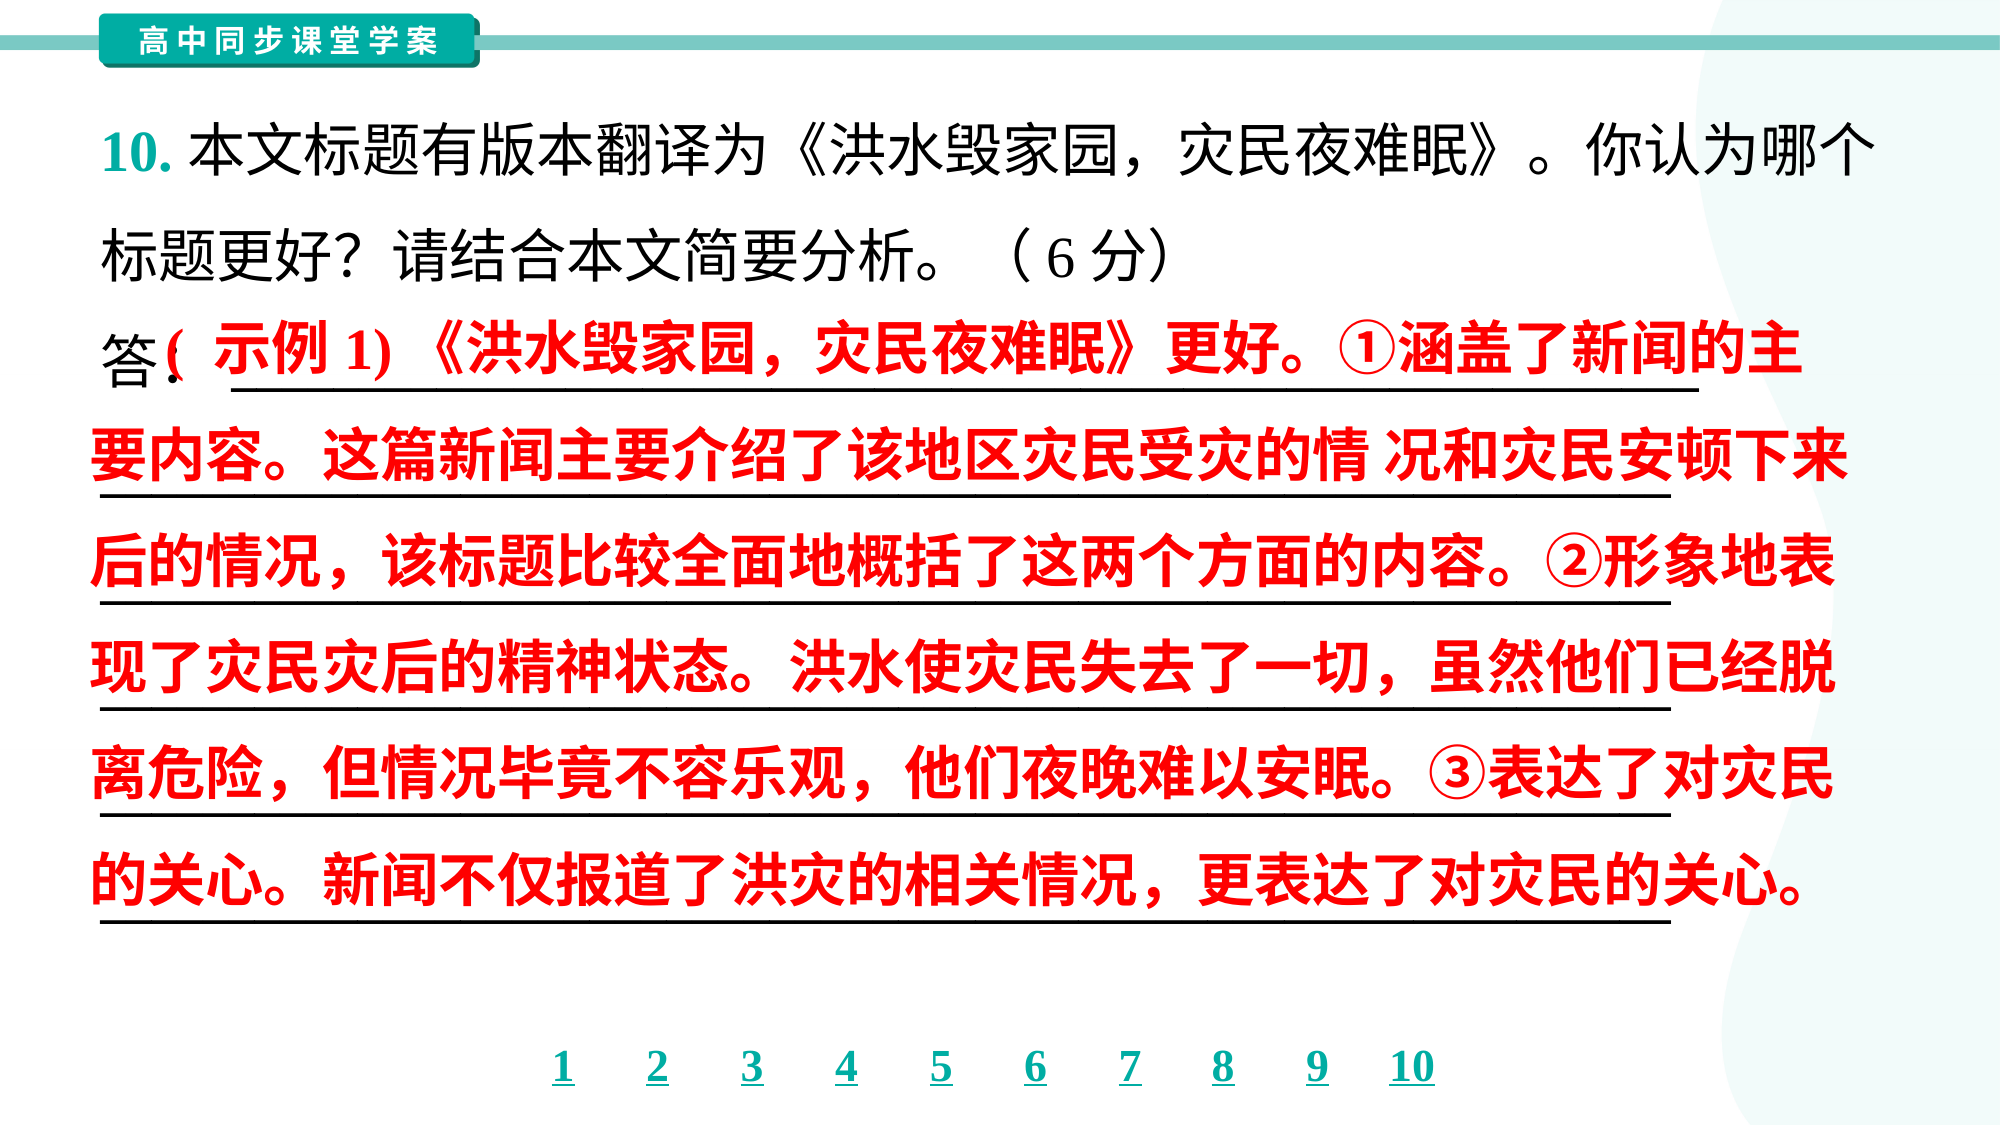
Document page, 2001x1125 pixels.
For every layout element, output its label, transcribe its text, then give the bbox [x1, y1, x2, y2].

text_box 10.本文标题有版本翻译为《洪水毁家园，灾民夜难眠》。你认为哪个 标题更好？请结合本文简要分析。（6分） 答：_________________________________________________________ _____________________________________________________________ _____________________________________________________________ _____________________________________________________________ _____________________________________________________________ _____________________________________________________________ [100, 76, 1899, 927]
text_box ( 示例1)《洪水毁家园，灾民夜难眠》更好。①涵盖了新闻的主 要内容。这篇新闻主要介绍了该地区灾民受灾的情 况和灾民安顿下来 后的情况，该标题比较全面地概括了这两个方面的内容。②形象地表 现了灾民灾后的精神状态。洪水使灾民失去了一切，虽然他们已经脱 离危险，但情况毕竟不容乐观，他们夜晚难以安眠。③表达了对灾民 的关心。新闻不仅报道了洪灾的相关情况，更表达了对灾民的关心。 [89, 275, 1888, 913]
picture [0, 0, 2000, 1125]
